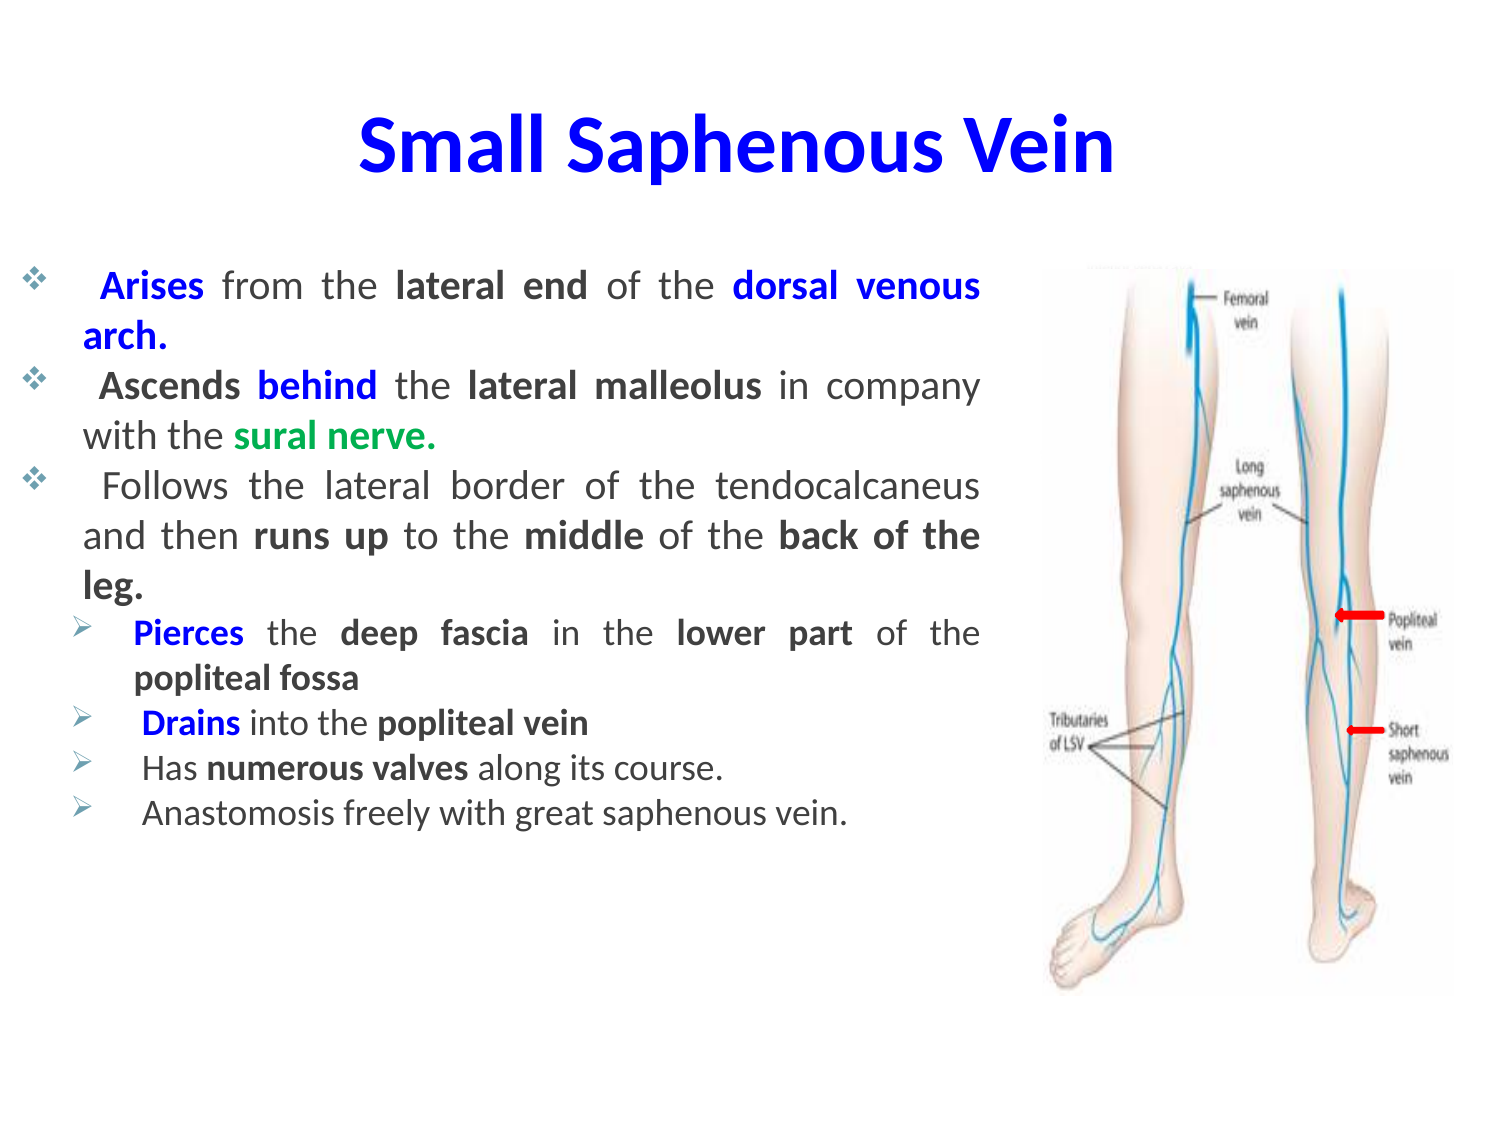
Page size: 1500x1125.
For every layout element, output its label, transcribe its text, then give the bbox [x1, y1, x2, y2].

title Small Saphenous Vein [74, 37, 1401, 241]
picture [1042, 269, 1454, 997]
list Arises from the lateral end of the dorsal venous arch. Ascends behind the lateral malleolus in company with the sural nerve. Follows the lateral border of the tendocalcaneus and then runs up to the middle of the back of the leg. Pierces the deep fascia in the lower part of the popliteal fossa Drains into the popliteal vein Has numerous valves along its course. Anastomosis freely with great saphenous vein. [0, 249, 997, 971]
